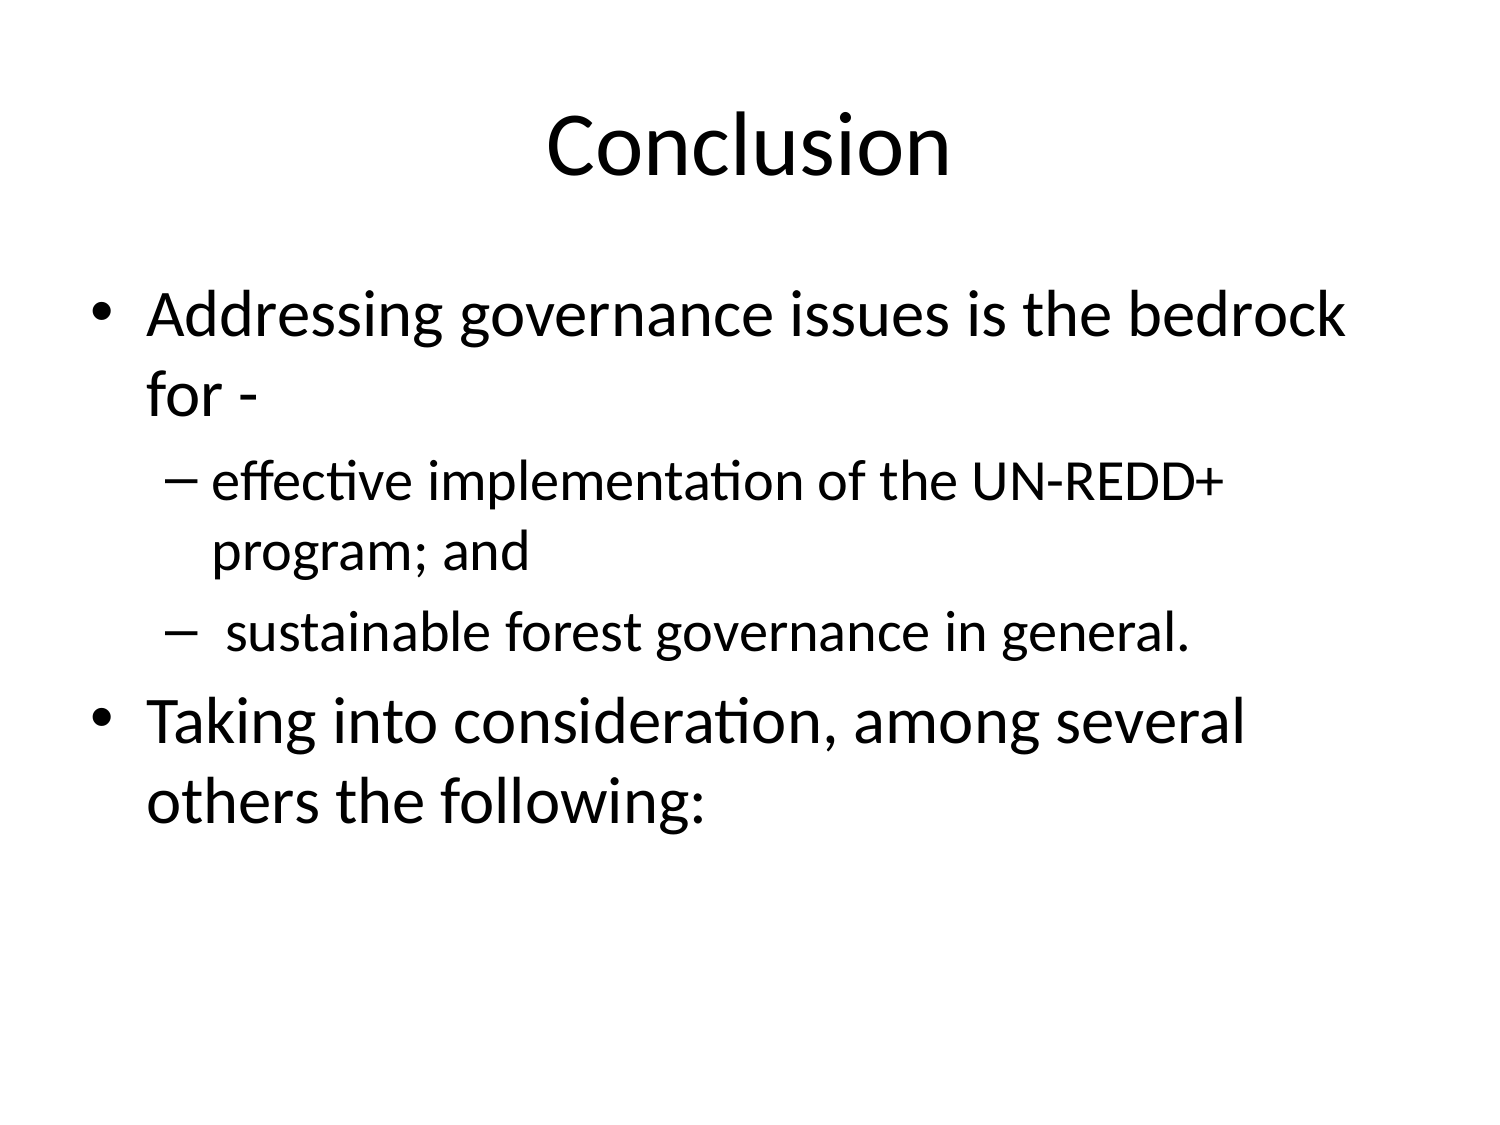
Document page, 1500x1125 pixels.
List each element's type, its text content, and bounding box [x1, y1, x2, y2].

title Conclusion [75, 45, 1425, 233]
list Addressing governance issues is the bedrock for - effective implementation of the UN-REDD+ program; and sustainable forest governance in general. Taking into consideration, among several others the following: [75, 262, 1425, 1005]
